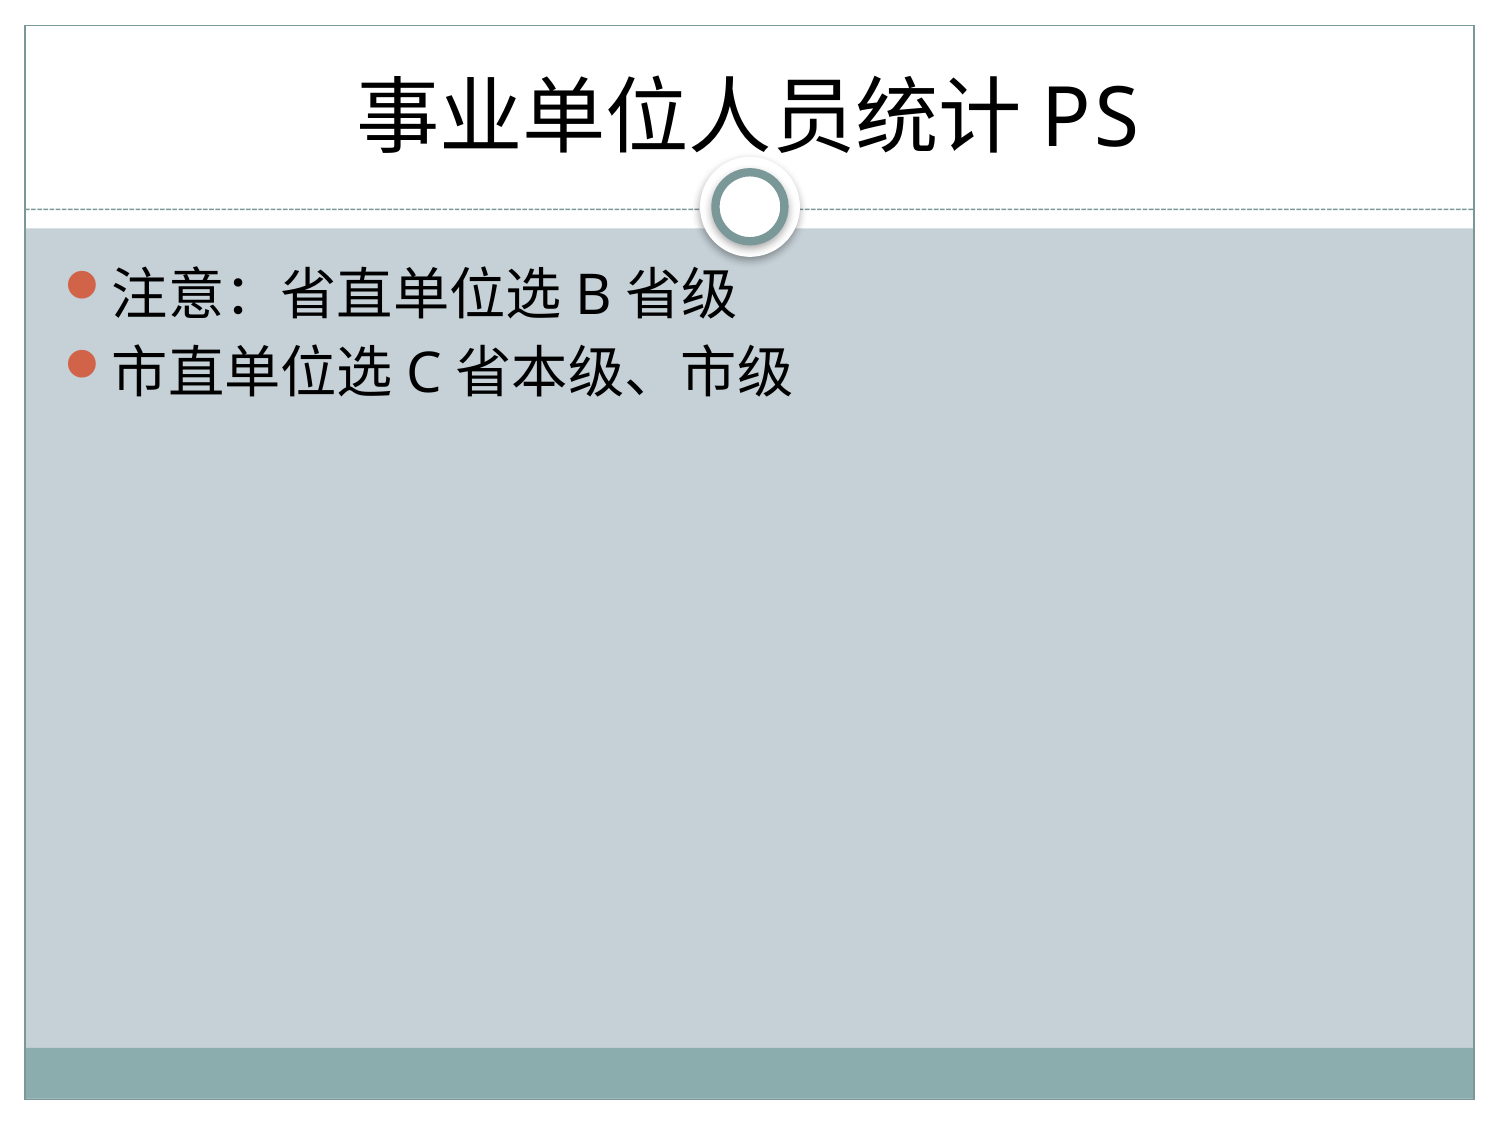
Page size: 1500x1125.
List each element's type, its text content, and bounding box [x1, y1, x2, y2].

list 注意：省直单位选B省级 市直单位选C省本级、市级 [49, 250, 1445, 1001]
